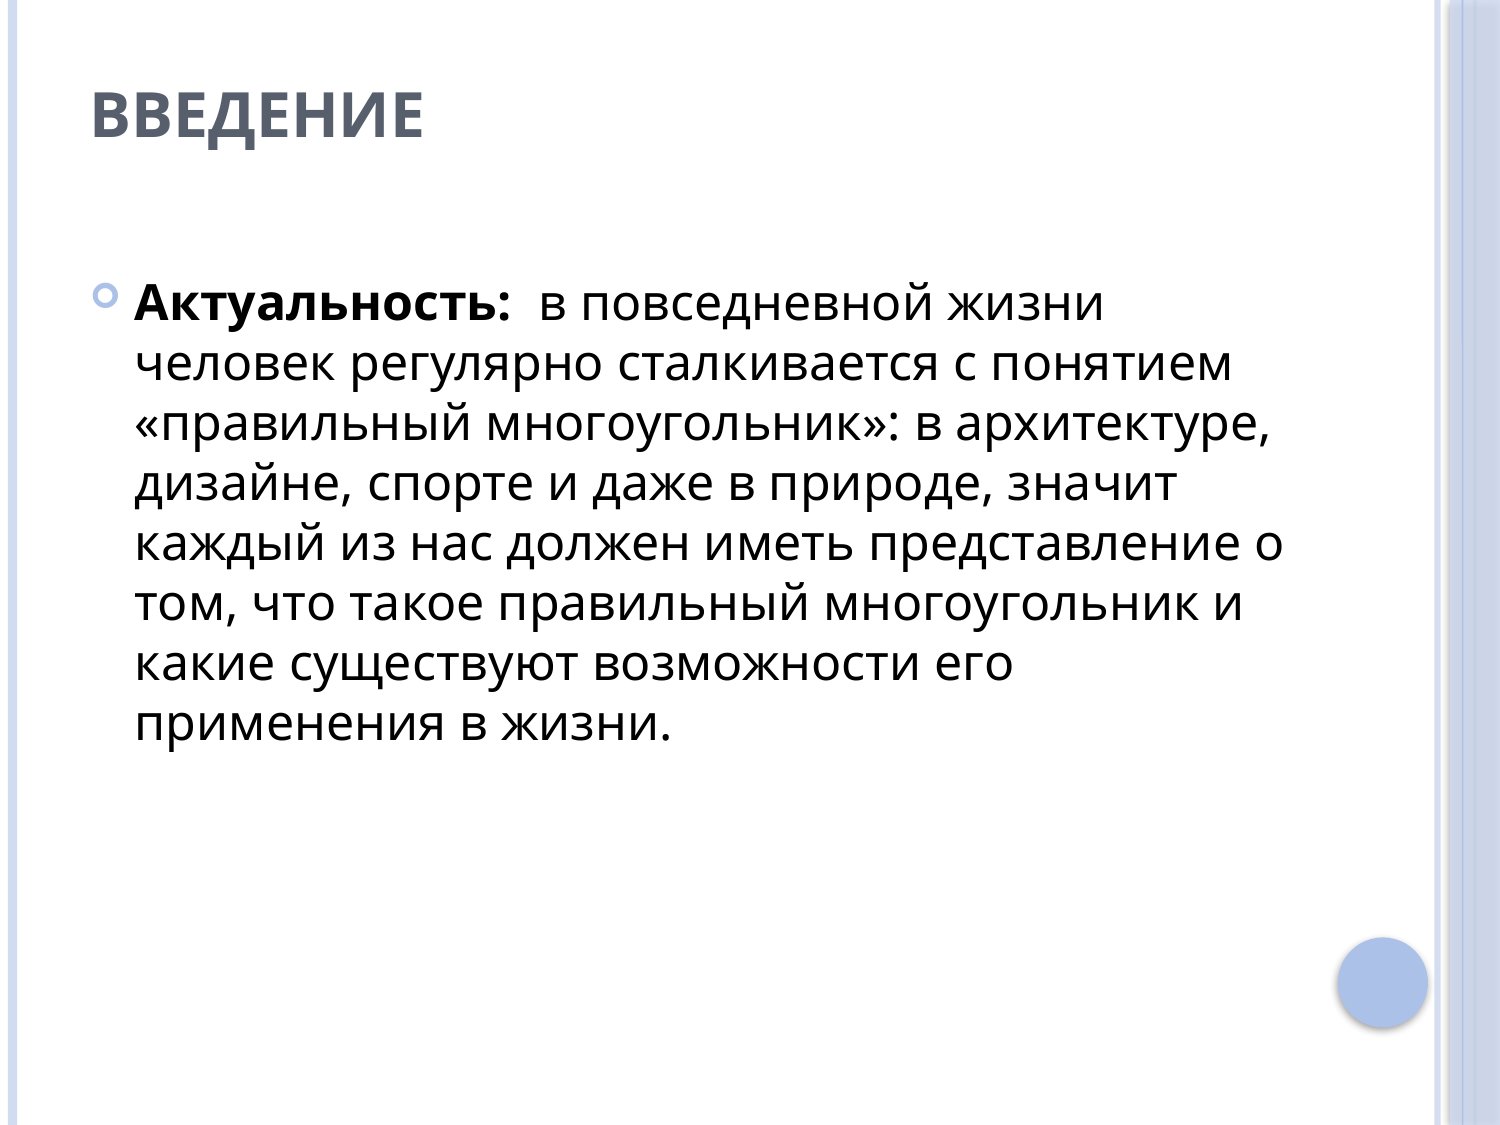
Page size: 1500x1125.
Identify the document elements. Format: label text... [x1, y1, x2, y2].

title Введение [75, 45, 1300, 233]
list Актуальность: в повседневной жизни человек регулярно сталкивается с понятием «правильный многоугольник»: в архитектуре, дизайне, спорте и даже в природе, значит каждый из нас должен иметь представление о том, что такое правильный многоугольник и какие существуют возможности его применения в жизни. [75, 262, 1300, 1062]
